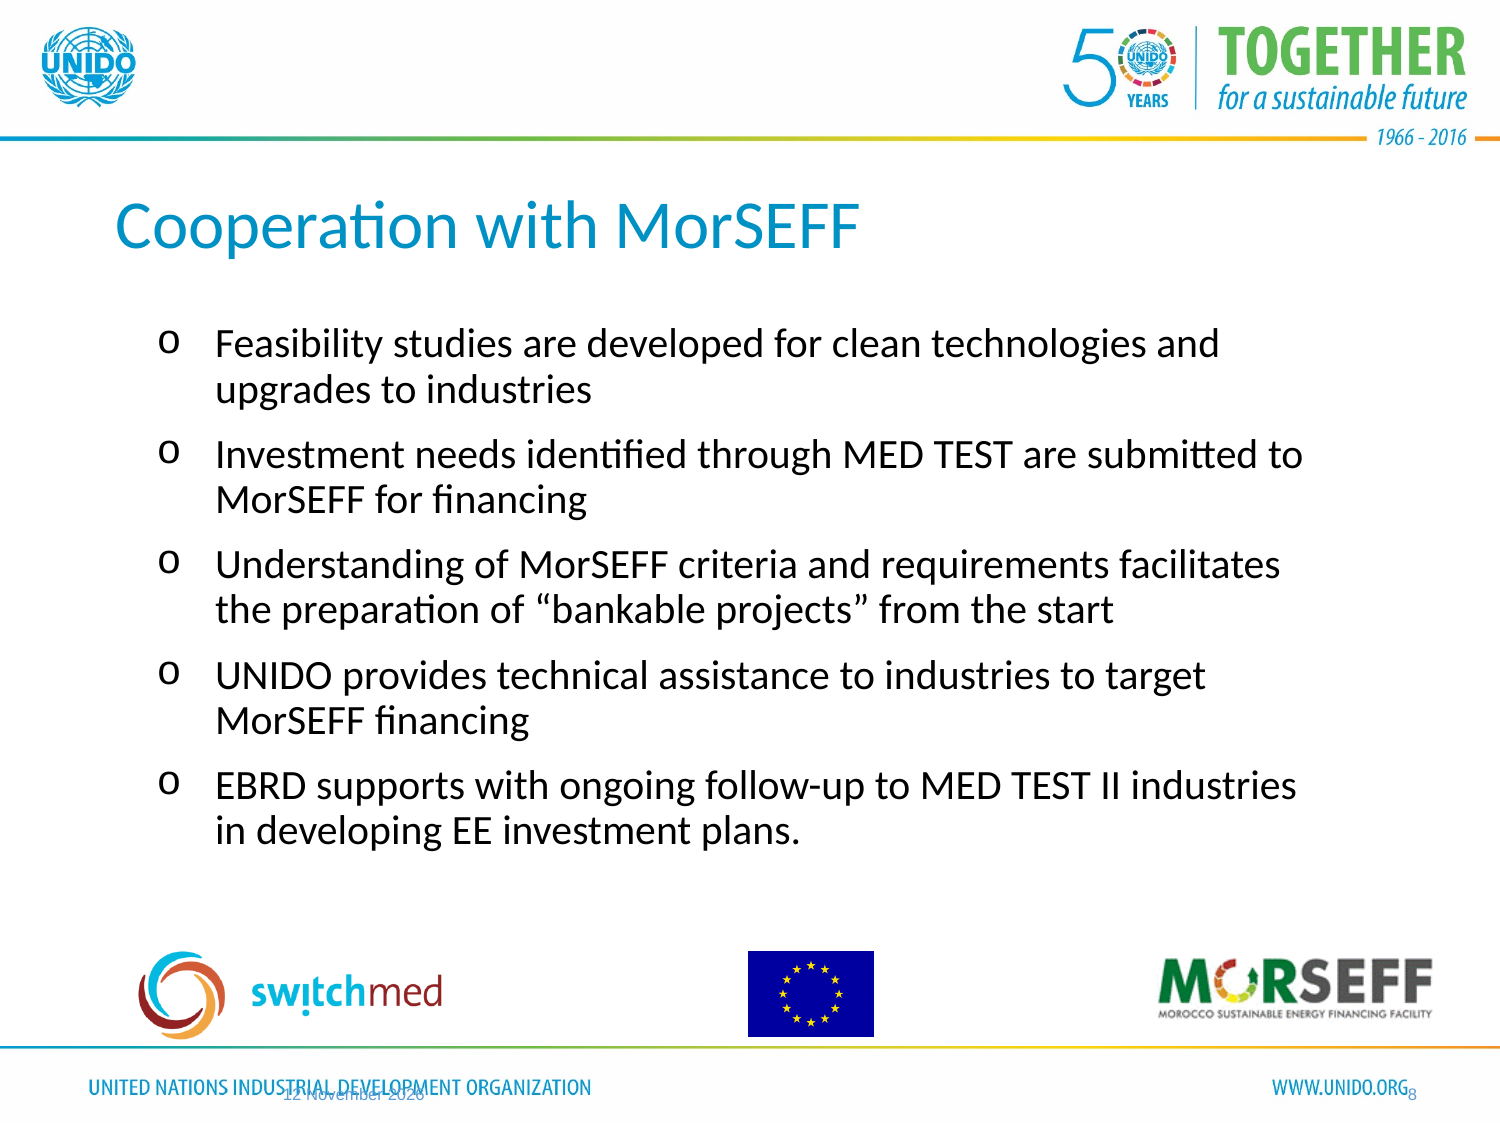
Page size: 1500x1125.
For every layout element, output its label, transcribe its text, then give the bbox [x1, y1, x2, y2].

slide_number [117, 1062, 425, 1125]
slide_number 8 [1358, 1062, 1418, 1125]
picture [135, 950, 444, 1040]
list Feasibility studies are developed for clean technologies and upgrades to industries Investment needs identified through MED TEST are submitted to MorSEFF for financing Understanding of MorSEFF criteria and requirements facilitates the preparation of “bankable projects” from the start UNIDO provides technical assistance to industries to target MorSEFF financing EBRD supports with ongoing follow-up to MED TEST II industries in developing EE investment plans. [82, 314, 1347, 955]
picture [0, 0, 1500, 147]
title Cooperation with MorSEFF [100, 149, 1397, 303]
picture [748, 951, 874, 1037]
picture [1139, 950, 1452, 1027]
picture [0, 1046, 1500, 1122]
